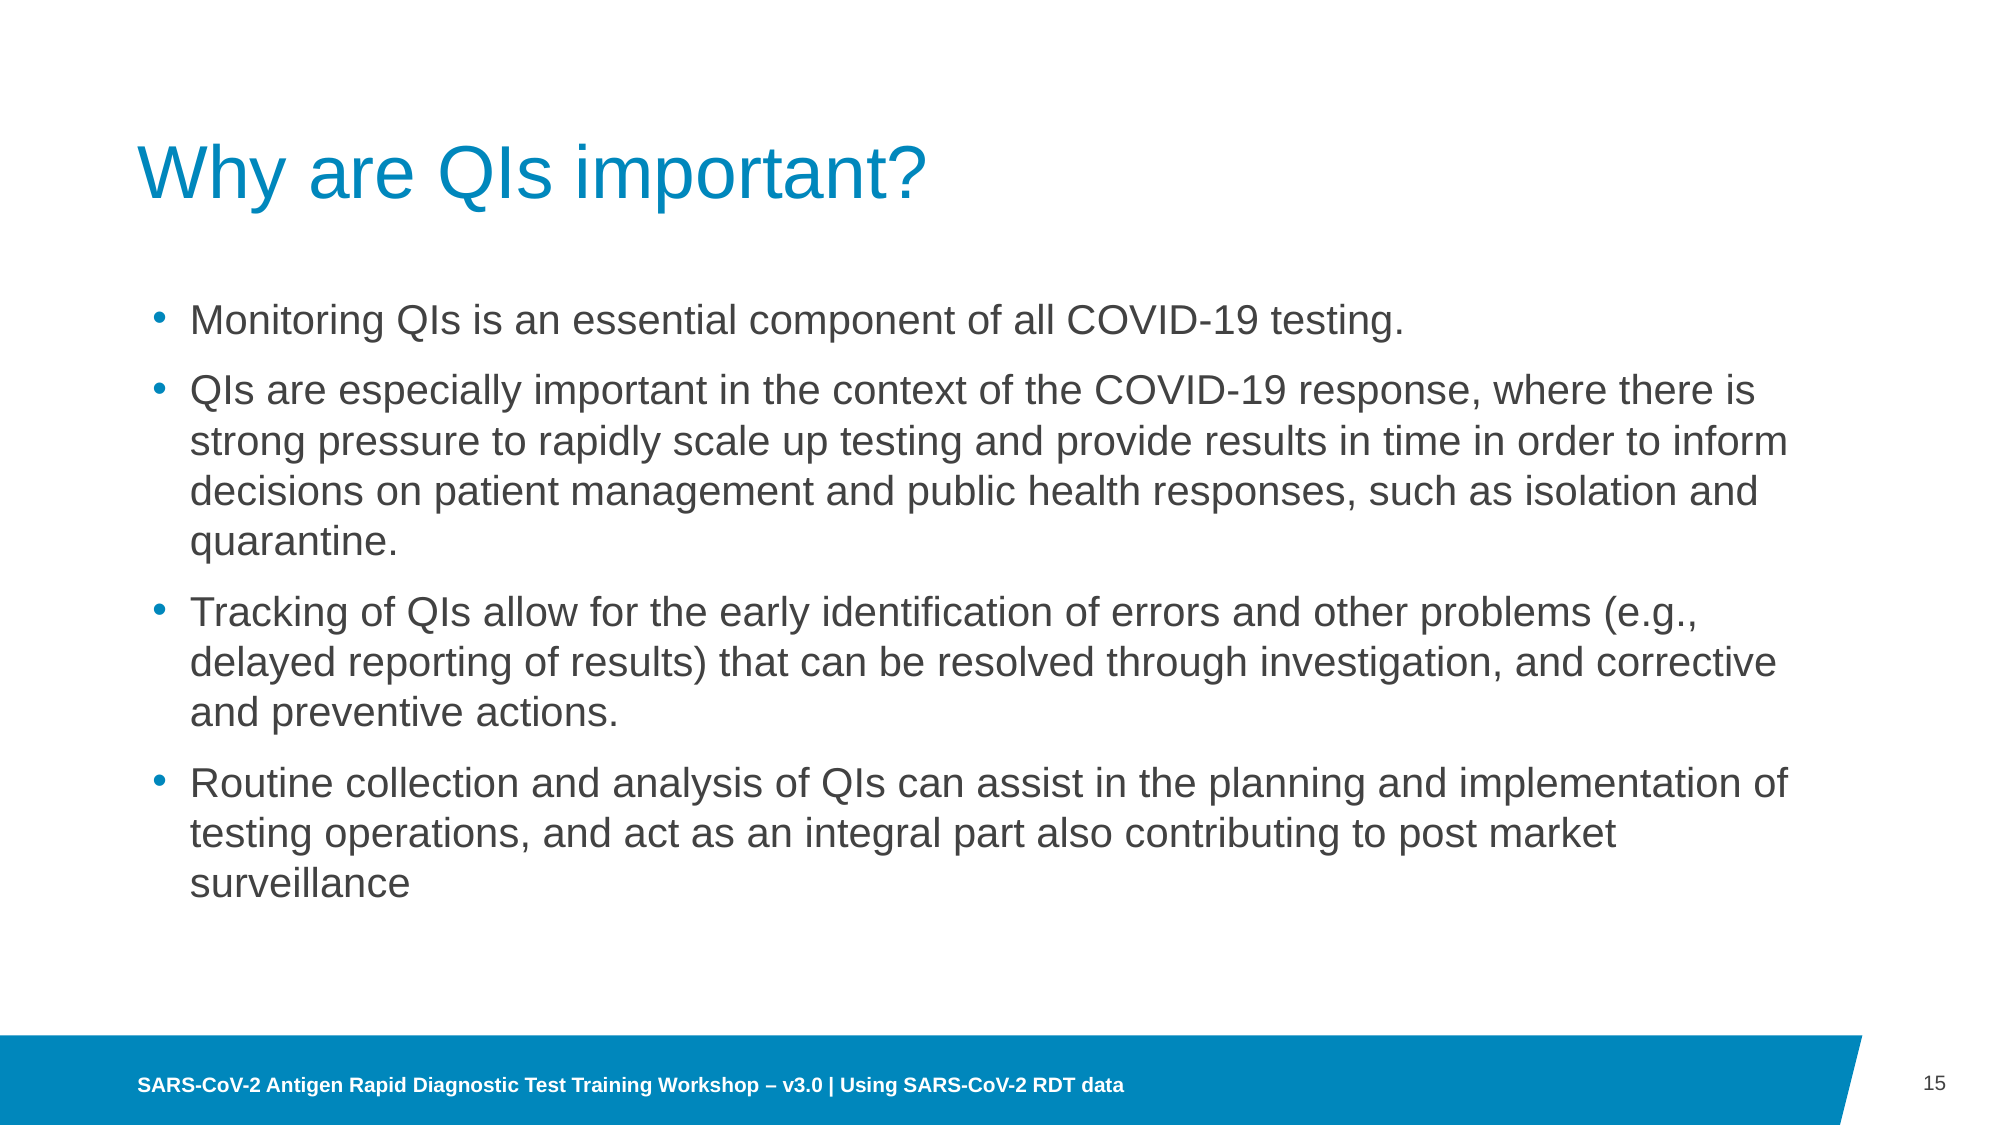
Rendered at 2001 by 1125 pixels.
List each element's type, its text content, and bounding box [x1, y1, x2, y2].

footer SARS-CoV-2 Antigen Rapid Diagnostic Test Training Workshop – v3.0 | Using SARS-CoV-2 RDT data [137, 1042, 1338, 1125]
slide_number 15 [1862, 1035, 1947, 1125]
title Why are QIs important? [137, 59, 1863, 215]
list Monitoring QIs is an essential component of all COVID-19 testing. QIs are especially important in the context of the COVID-19 response, where there is strong pressure to rapidly scale up testing and provide results in time in order to inform decisions on patient management and public health responses, such as isolation and quarantine. Tracking of QIs allow for the early identification of errors and other problems (e.g., delayed reporting of results) that can be resolved through investigation, and corrective and preventive actions. Routine collection and analysis of QIs can assist in the planning and implementation of testing operations, and act as an integral part also contributing to post market surveillance [137, 284, 1863, 1014]
